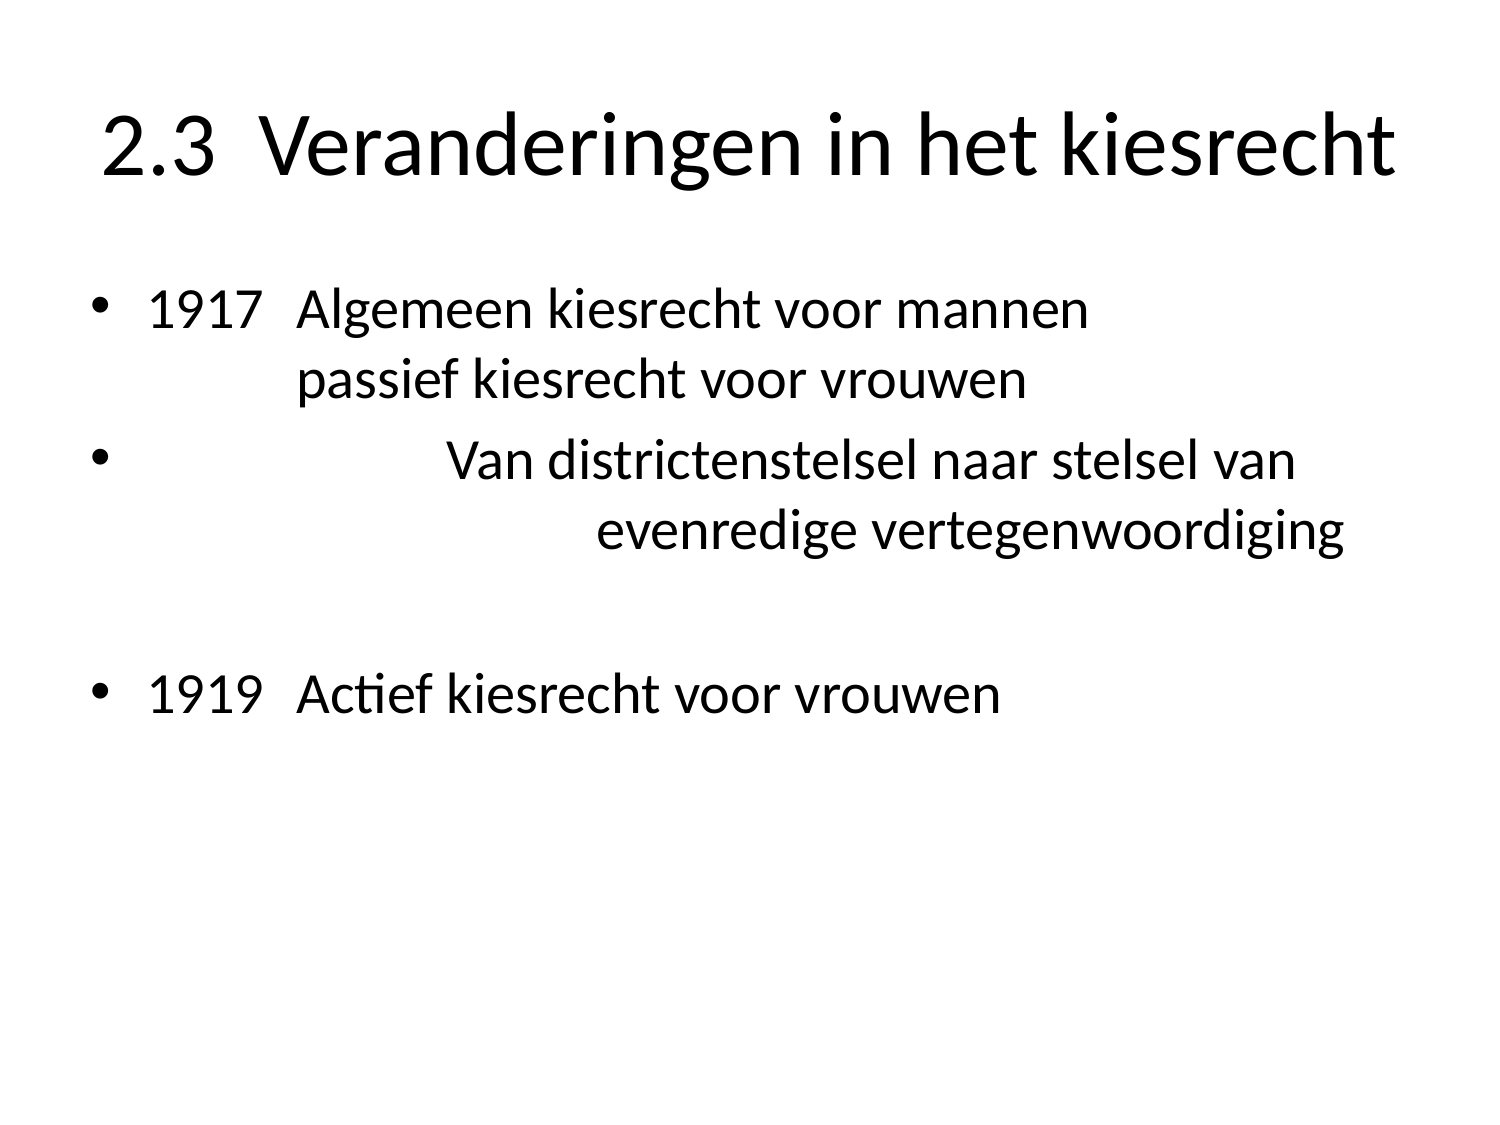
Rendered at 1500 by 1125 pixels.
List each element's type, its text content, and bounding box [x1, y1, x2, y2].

list 1917 Algemeen kiesrecht voor mannen passief kiesrecht voor vrouwen Van districtenstelsel naar stelsel van evenredige vertegenwoordiging 1919 Actief kiesrecht voor vrouwen [75, 262, 1425, 1005]
title 2.3 Veranderingen in het kiesrecht [75, 45, 1425, 233]
